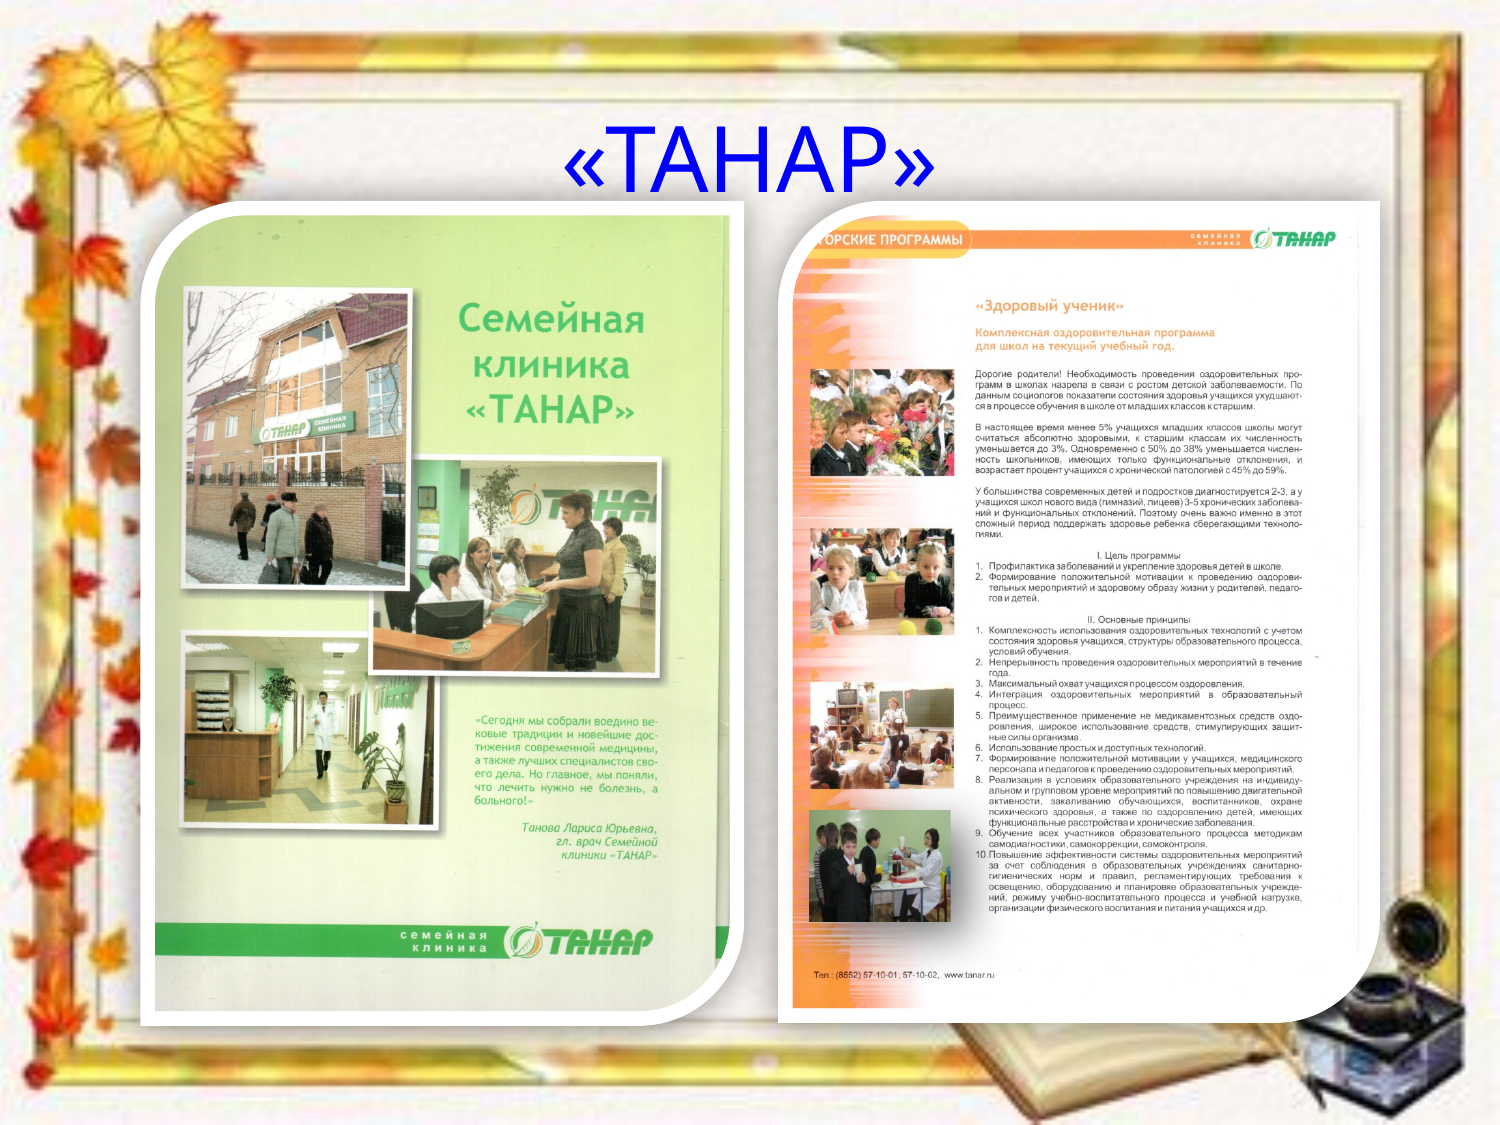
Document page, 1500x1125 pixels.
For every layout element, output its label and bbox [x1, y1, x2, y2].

list [0, 0, 1500, 1125]
picture [785, 207, 1373, 1016]
picture [147, 207, 738, 1019]
